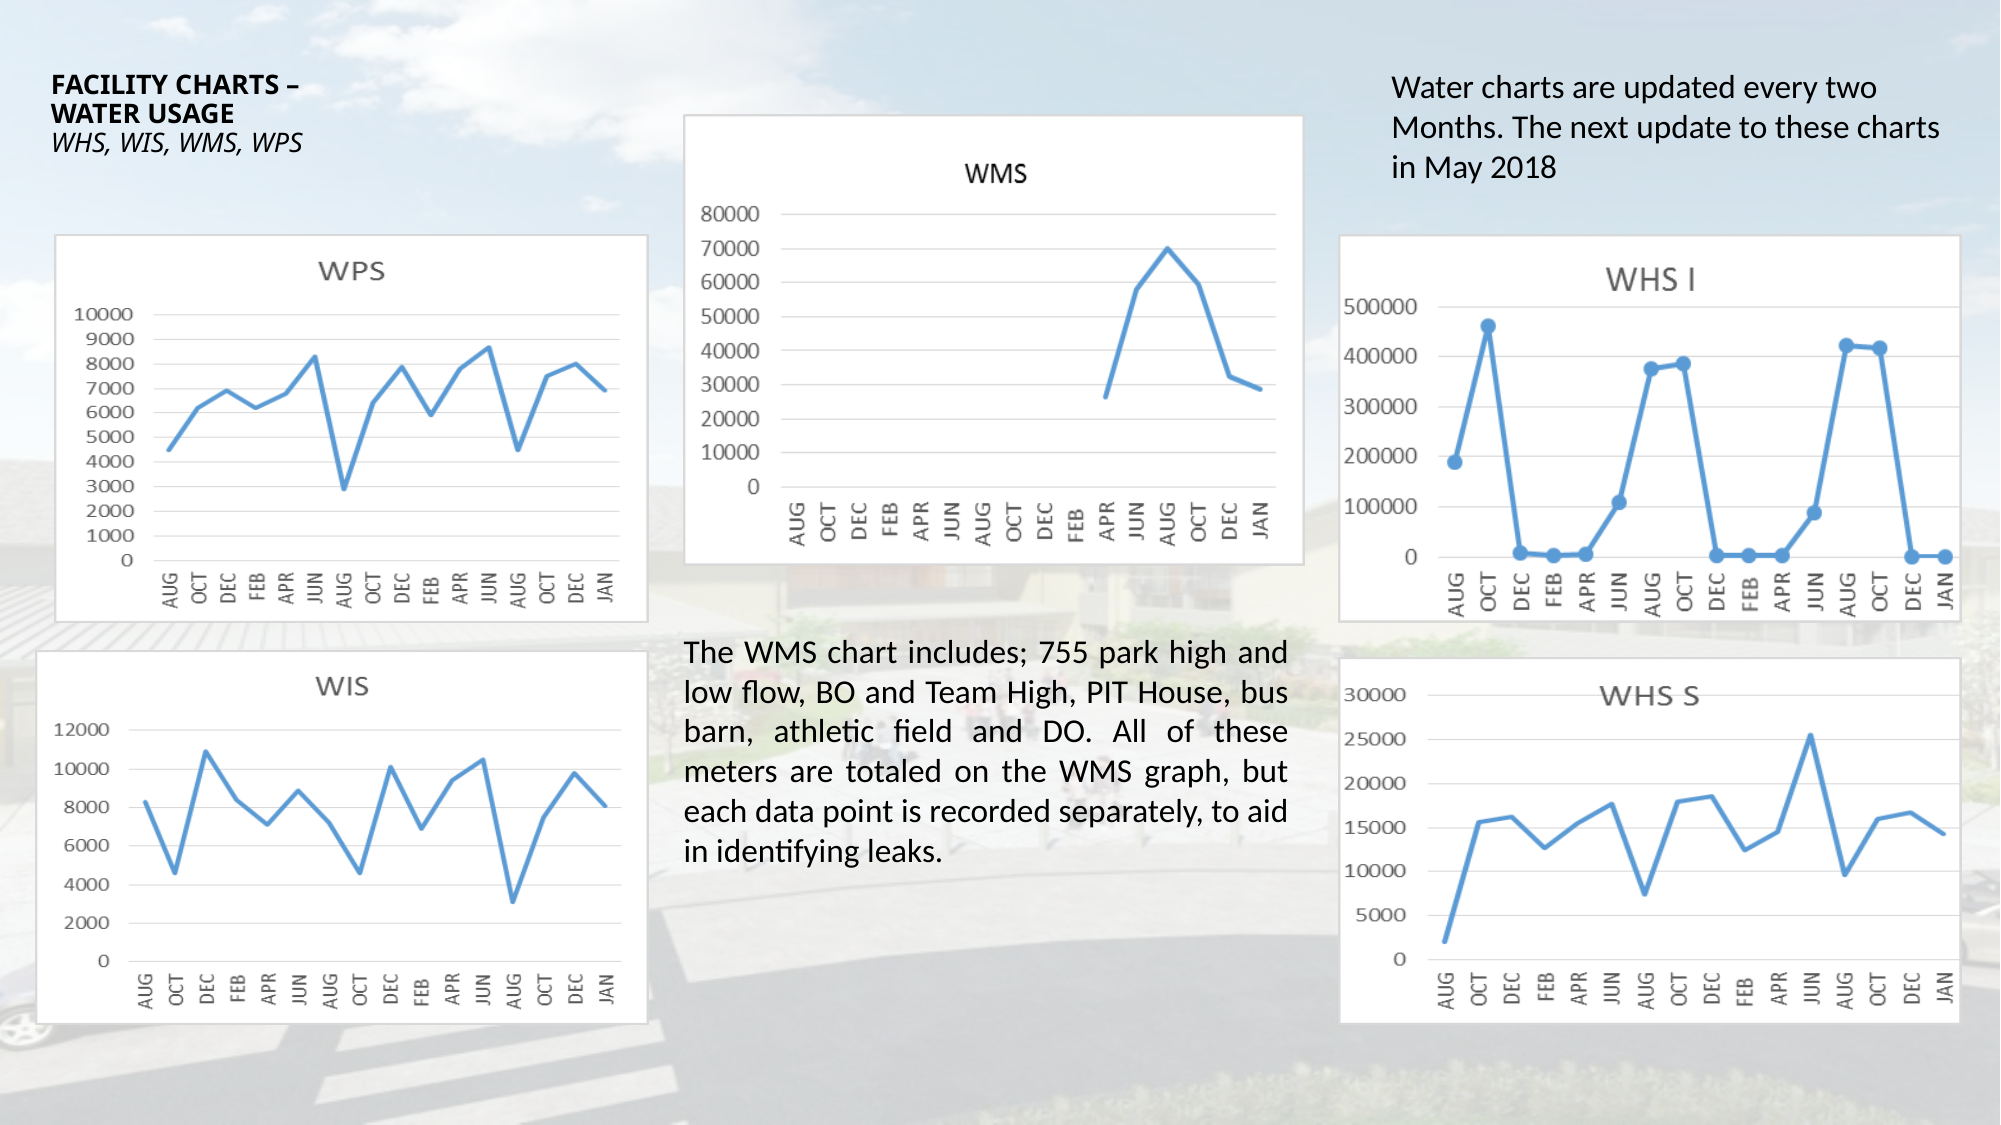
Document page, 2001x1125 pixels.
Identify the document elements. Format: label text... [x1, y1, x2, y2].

title FACILITY CHARTS – WATER USAGE WHS, WIS, WMS, WPS [35, 63, 1376, 167]
text_box Water charts are updated every two Months. The next update to these charts in May 2018 [1376, 57, 1956, 193]
picture [53, 234, 649, 623]
picture [1338, 234, 1962, 623]
picture [683, 114, 1305, 566]
text_box The WMS chart includes; 755 park high and low flow, BO and Team High, PIT House, bus barn, athletic field and DO. All of these meters are totaled on the WMS graph, but each data point is recorded separately, to aid in identifying leaks. [668, 622, 1305, 877]
picture [35, 650, 649, 1025]
picture [1338, 657, 1962, 1025]
